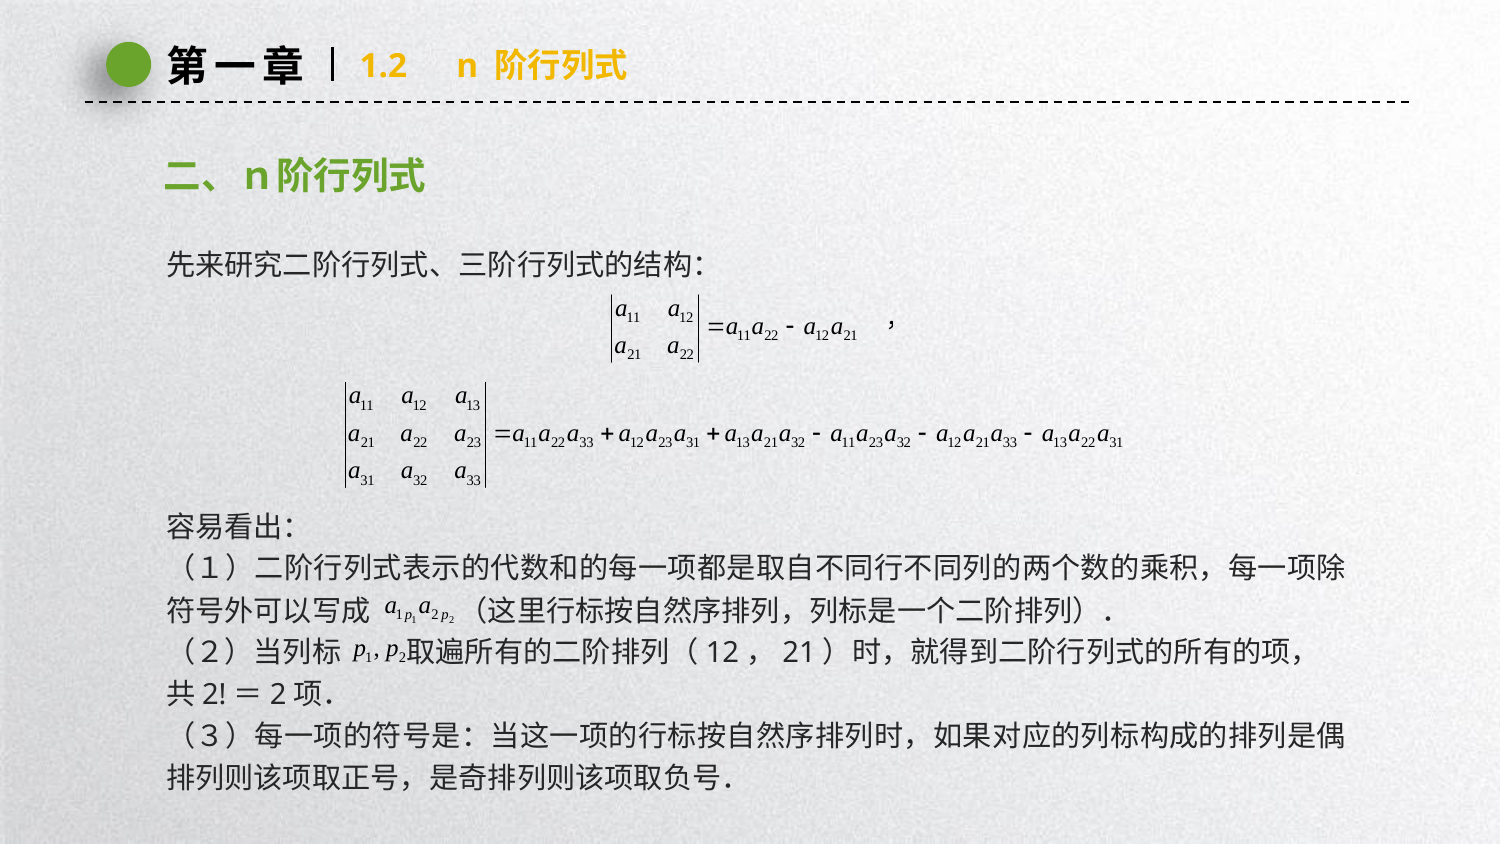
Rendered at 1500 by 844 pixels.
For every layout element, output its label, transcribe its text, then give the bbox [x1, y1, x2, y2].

text_box [104, 39, 152, 90]
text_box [340, 376, 1160, 494]
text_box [346, 630, 412, 667]
text_box 二、ｎ阶行列式 [148, 144, 1360, 205]
text_box 1.2 n 阶行列式 [344, 37, 643, 92]
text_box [606, 288, 893, 369]
picture [0, 0, 1500, 844]
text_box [380, 587, 461, 628]
text_box 第一章 [152, 32, 320, 97]
text_box 先来研究二阶行列式、三阶行列式的结构： 容易看出： （１）二阶行列式表示的代数和的每一项都是取自不同行不同列的两个数的乘积，每一项除符号外可以写成 （这里行标按自然序排列，列标是一个二阶排列）． （２）当列标 取遍所有的二阶排列（12，21）时，就得到二阶行列式的所有的项， 共2!＝2项． （３）每一项的符号是：当这一项的行标按自然序排列时，如果对应的列标构成的排列是偶排列则该项取正号，是奇排列则该项取负号． [151, 220, 1362, 802]
